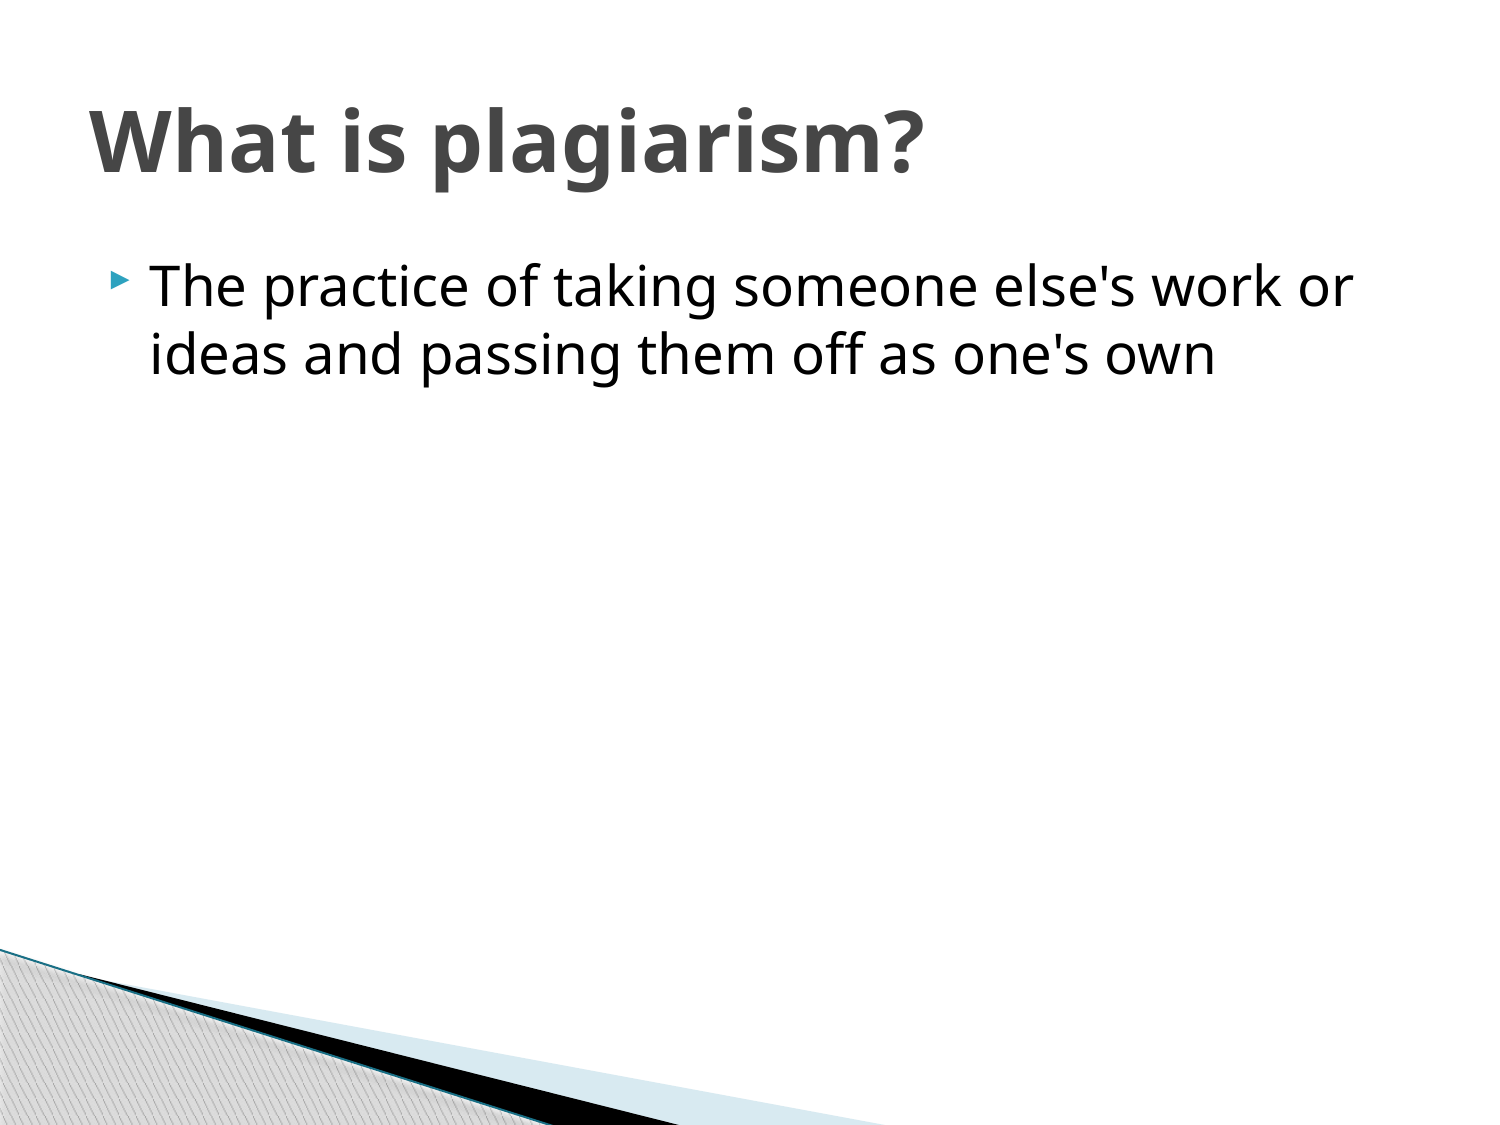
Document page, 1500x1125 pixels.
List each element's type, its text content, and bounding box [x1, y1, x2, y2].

list The practice of taking someone else's work or ideas and passing them off as one's own [75, 243, 1425, 986]
title What is plagiarism? [75, 45, 1425, 233]
